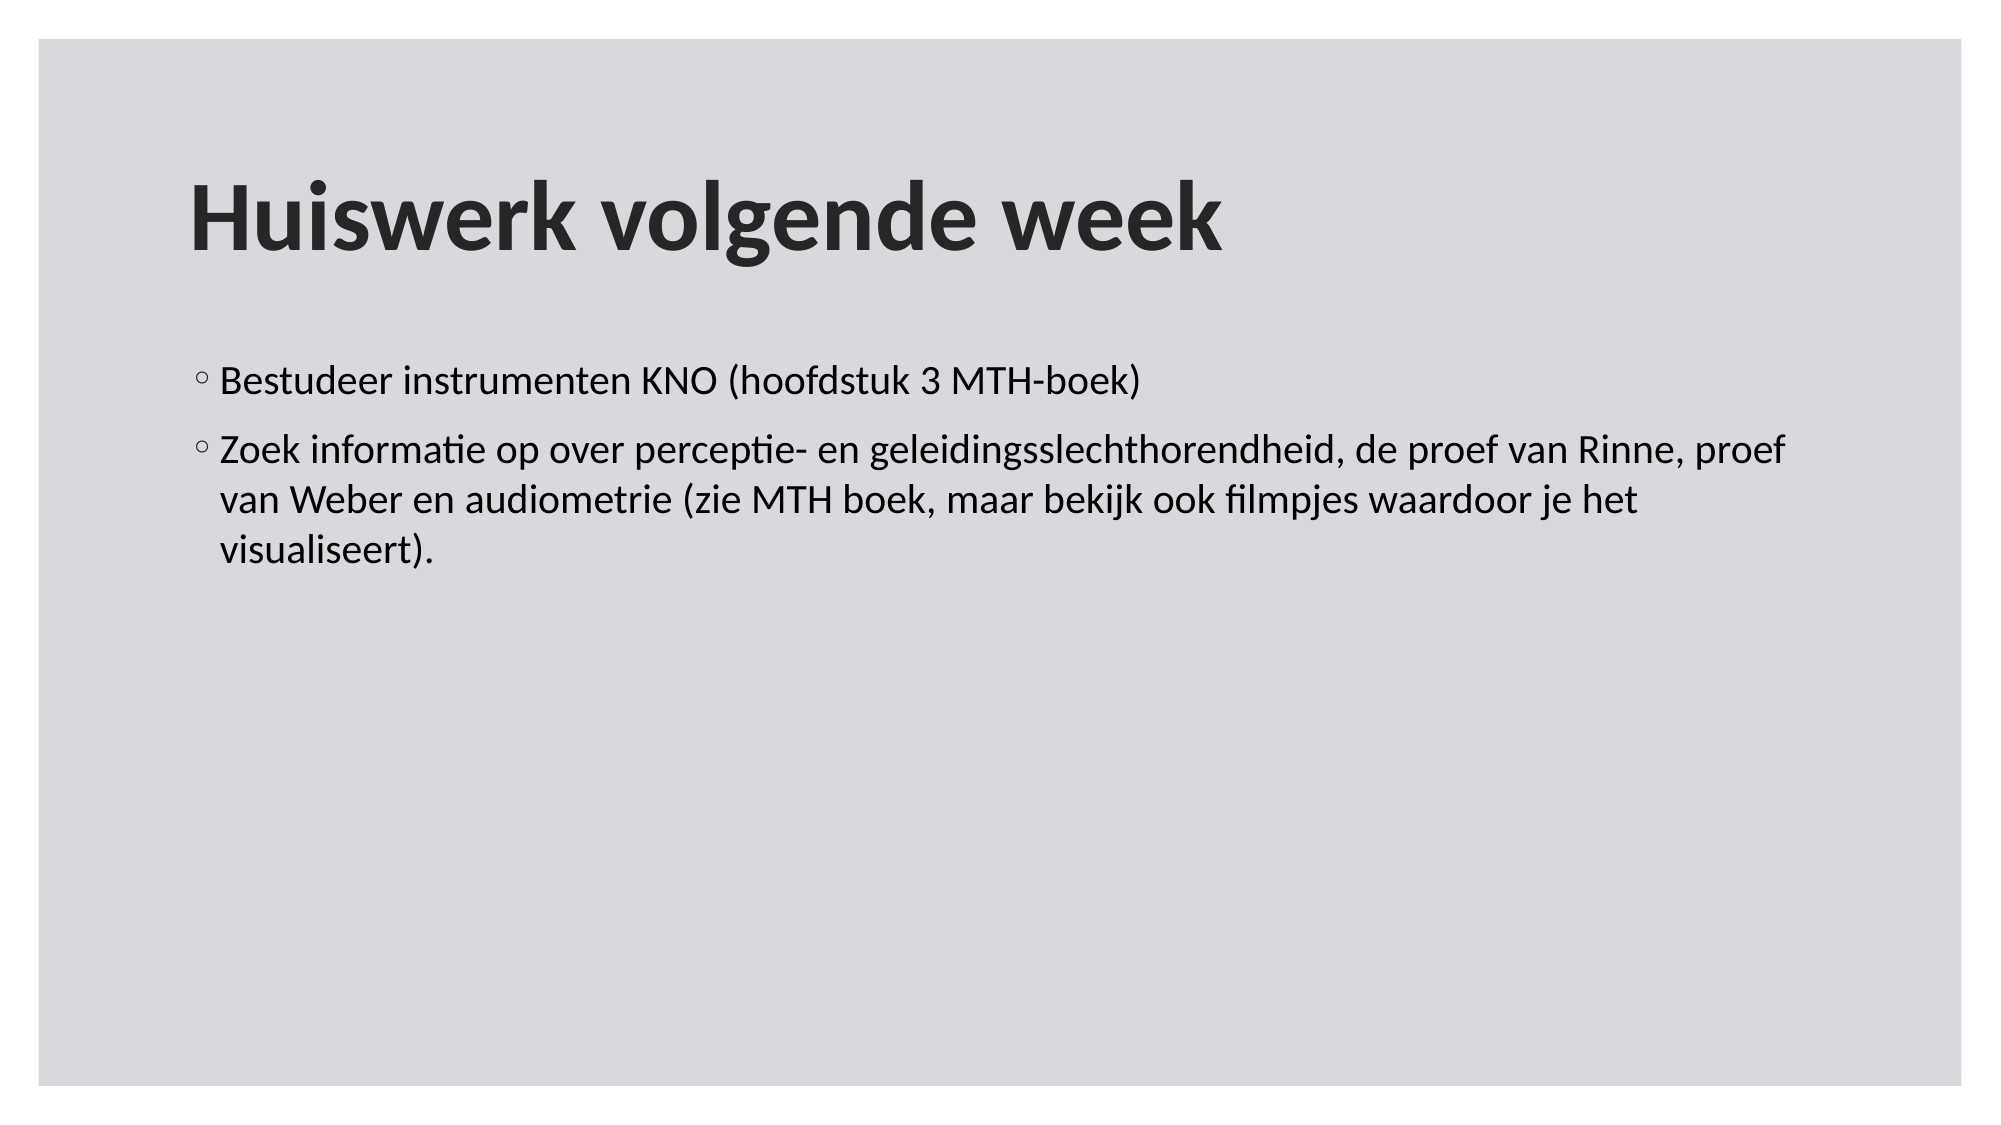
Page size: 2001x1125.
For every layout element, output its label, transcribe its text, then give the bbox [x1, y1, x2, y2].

list Bestudeer instrumenten KNO (hoofdstuk 3 MTH-boek) Zoek informatie op over perceptie- en geleidingsslechthorendheid, de proef van Rinne, proef van Weber en audiometrie (zie MTH boek, maar bekijk ook filmpjes waardoor je het visualiseert). [174, 345, 1825, 990]
title Huiswerk volgende week [174, 105, 1825, 331]
